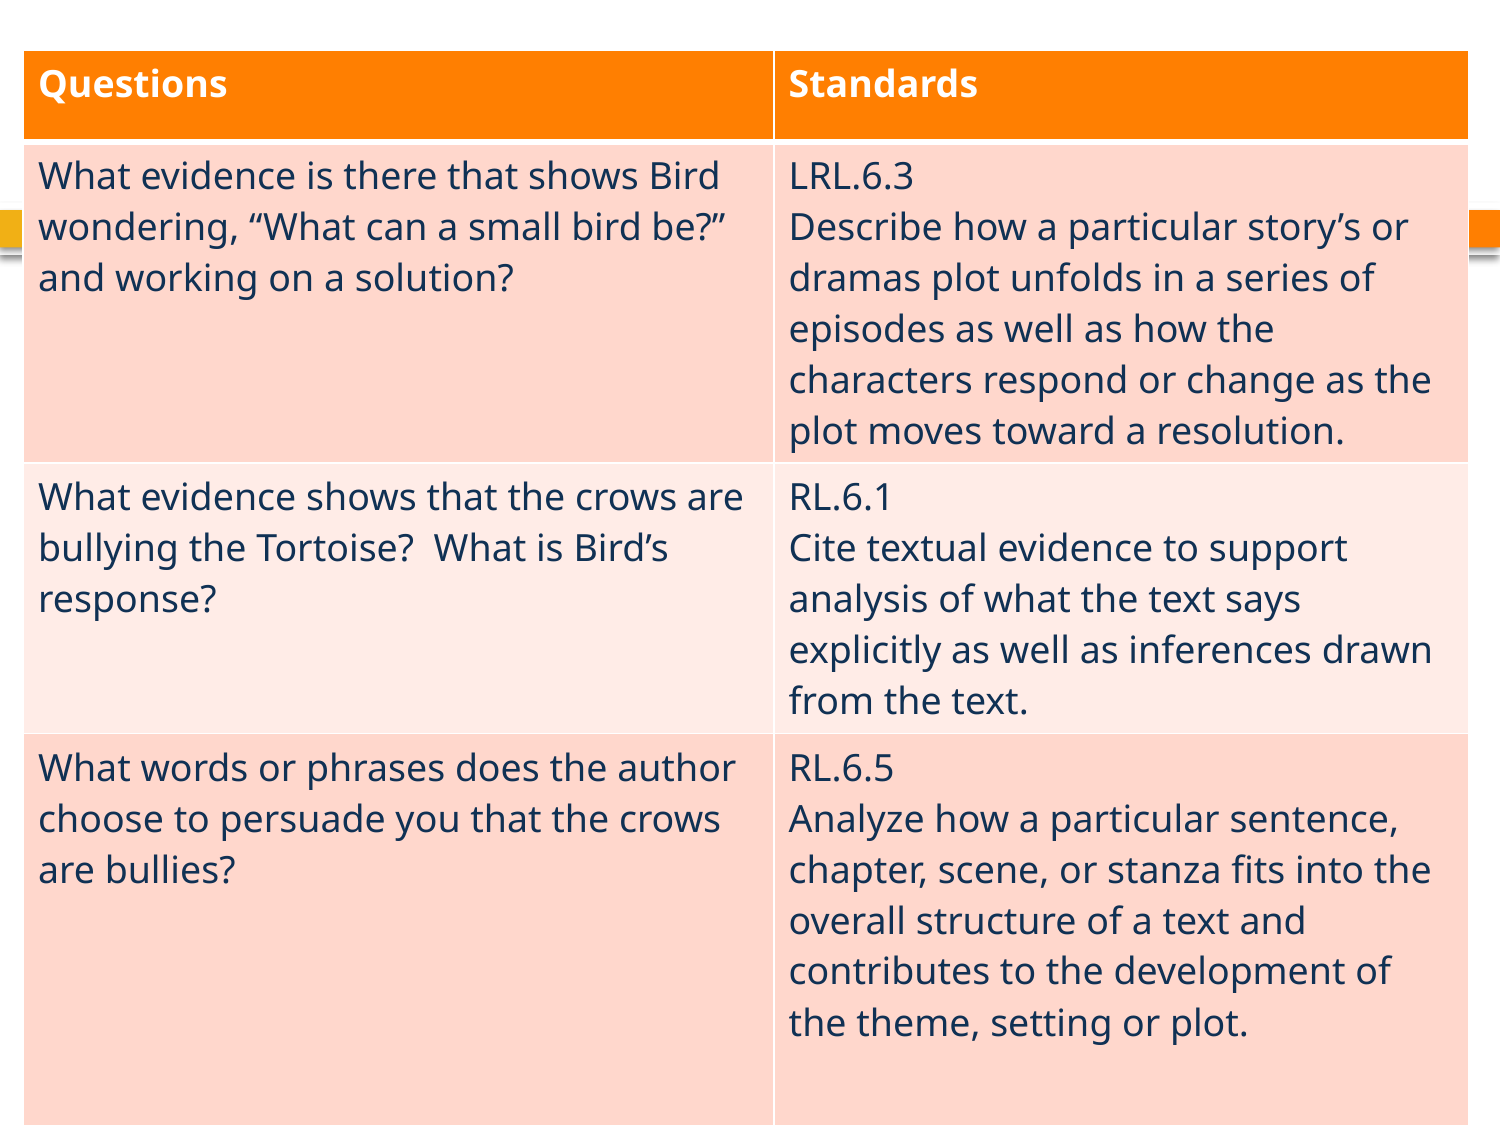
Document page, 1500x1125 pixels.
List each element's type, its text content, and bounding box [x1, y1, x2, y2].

table_header Questions [24, 51, 773, 139]
table_cell RL.6.5 Analyze how a particular sentence, chapter, scene, or stanza fits into the overall structure of a text and contributes to the development of the theme, setting or plot. [775, 734, 1468, 1125]
table_cell What words or phrases does the author choose to persuade you that the crows are bullies? [24, 734, 773, 1125]
table_header Standards [775, 51, 1468, 139]
table_cell RL.6.1 Cite textual evidence to support analysis of what the text says explicitly as well as inferences drawn from the text. [775, 464, 1468, 733]
table_cell What evidence shows that the crows are bullying the Tortoise? What is Bird’s response? [24, 464, 773, 733]
table_cell LRL.6.3 Describe how a particular story’s or dramas plot unfolds in a series of episodes as well as how the characters respond or change as the plot moves toward a resolution. [775, 145, 1468, 462]
table_cell What evidence is there that shows Bird wondering, “What can a small bird be?” and working on a solution? [24, 145, 773, 462]
